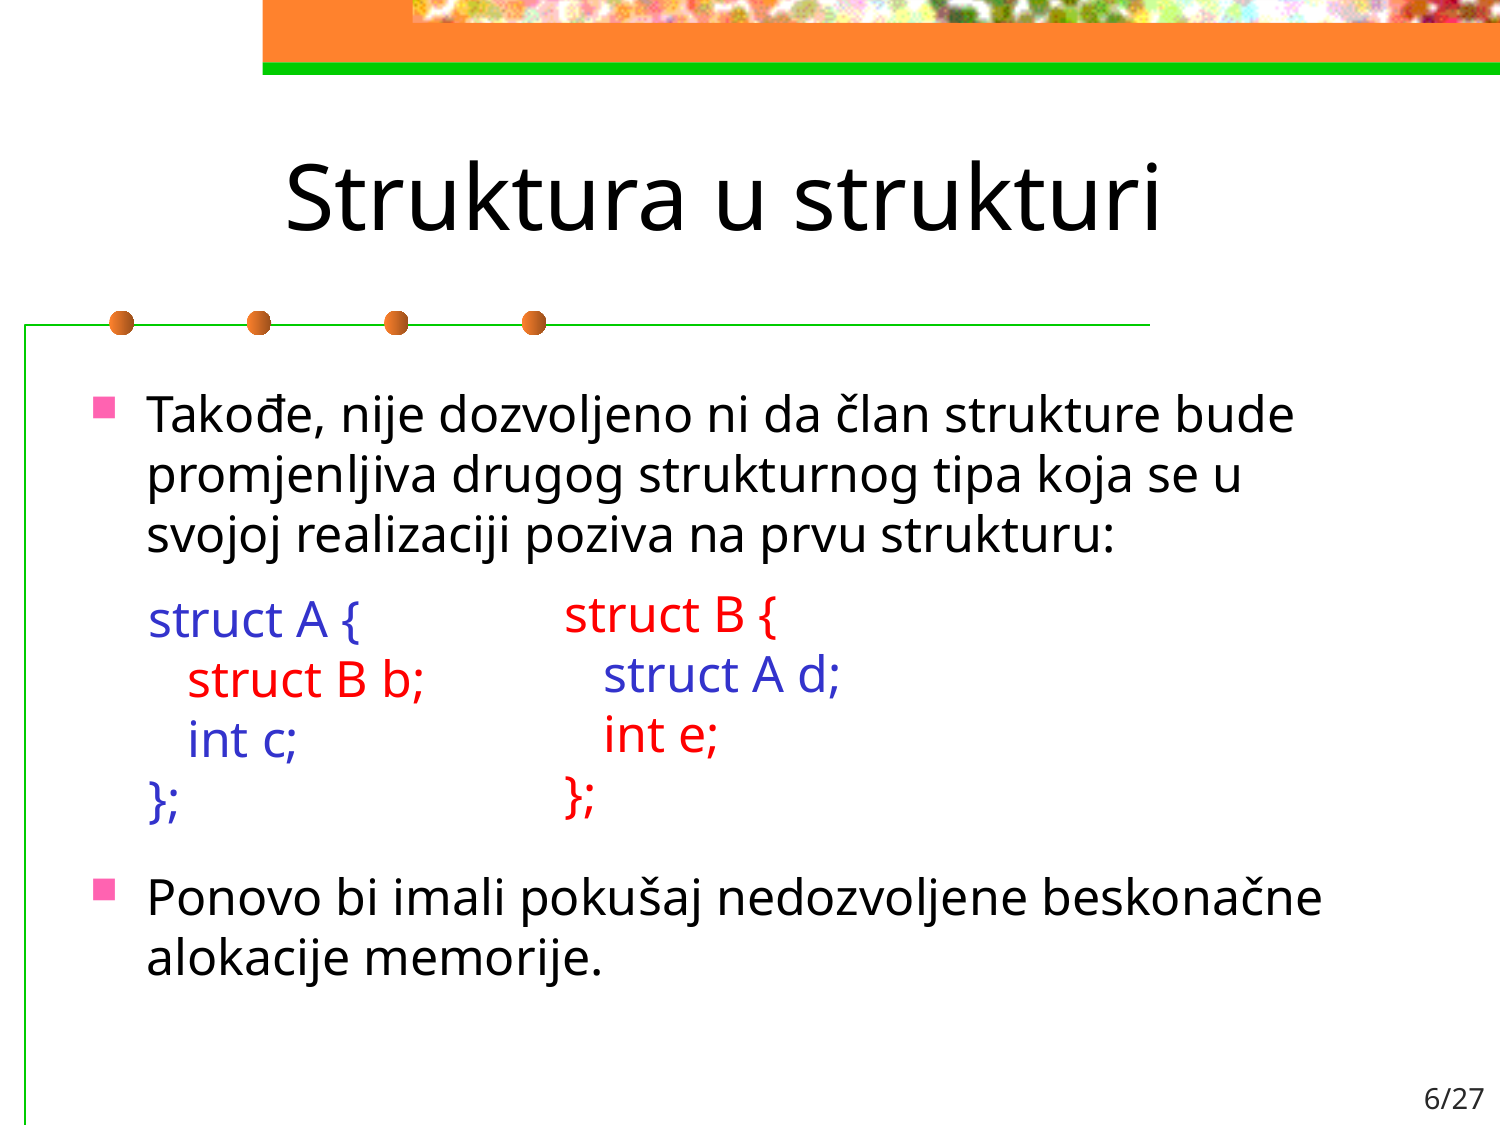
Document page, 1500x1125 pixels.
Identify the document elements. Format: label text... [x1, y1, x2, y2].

text_box struct B { struct A d; int e; }; [549, 574, 863, 830]
text_box 6/27 [1374, 1072, 1500, 1123]
list Takođe, nije dozvoljeno ni da član strukture bude promjenljiva drugog strukturnog tipa koja se u svojoj realizaciji poziva na prvu strukturu: struct A { struct B b; int c; }; Ponovo bi imali pokušaj nedozvoljene beskonačne alokacije memorije. [75, 375, 1350, 1050]
picture [412, 0, 1500, 23]
title Struktura u strukturi [87, 99, 1363, 288]
